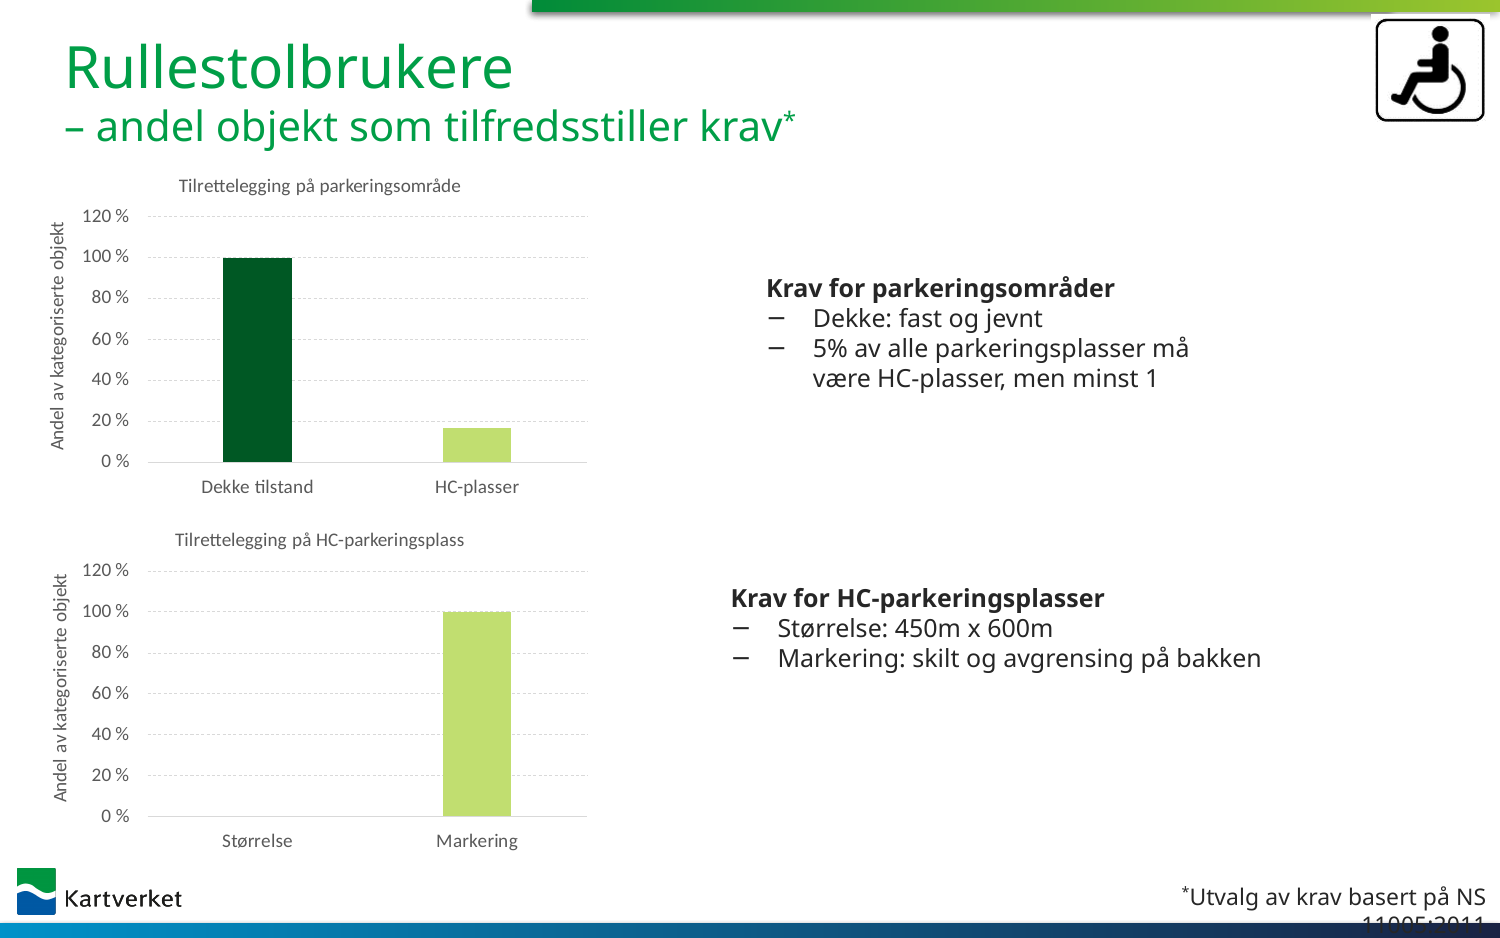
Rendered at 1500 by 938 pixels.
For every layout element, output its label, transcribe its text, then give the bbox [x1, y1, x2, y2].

picture [41, 166, 598, 505]
picture [1371, 13, 1491, 127]
text_box Krav for parkeringsområder Dekke: fast og jevnt 5% av alle parkeringsplasser må være HC-plasser, men minst 1 [751, 264, 1232, 400]
text_box *Utvalg av krav basert på NS 11005:2011 [1068, 873, 1500, 938]
text_box Krav for HC-parkeringsplasser Størrelse: 450m x 600m Markering: skilt og avgrensing på bakken [715, 574, 1278, 680]
text_box Rullestolbrukere – andel objekt som tilfredsstiller krav* [49, 23, 1431, 158]
picture [41, 520, 598, 859]
